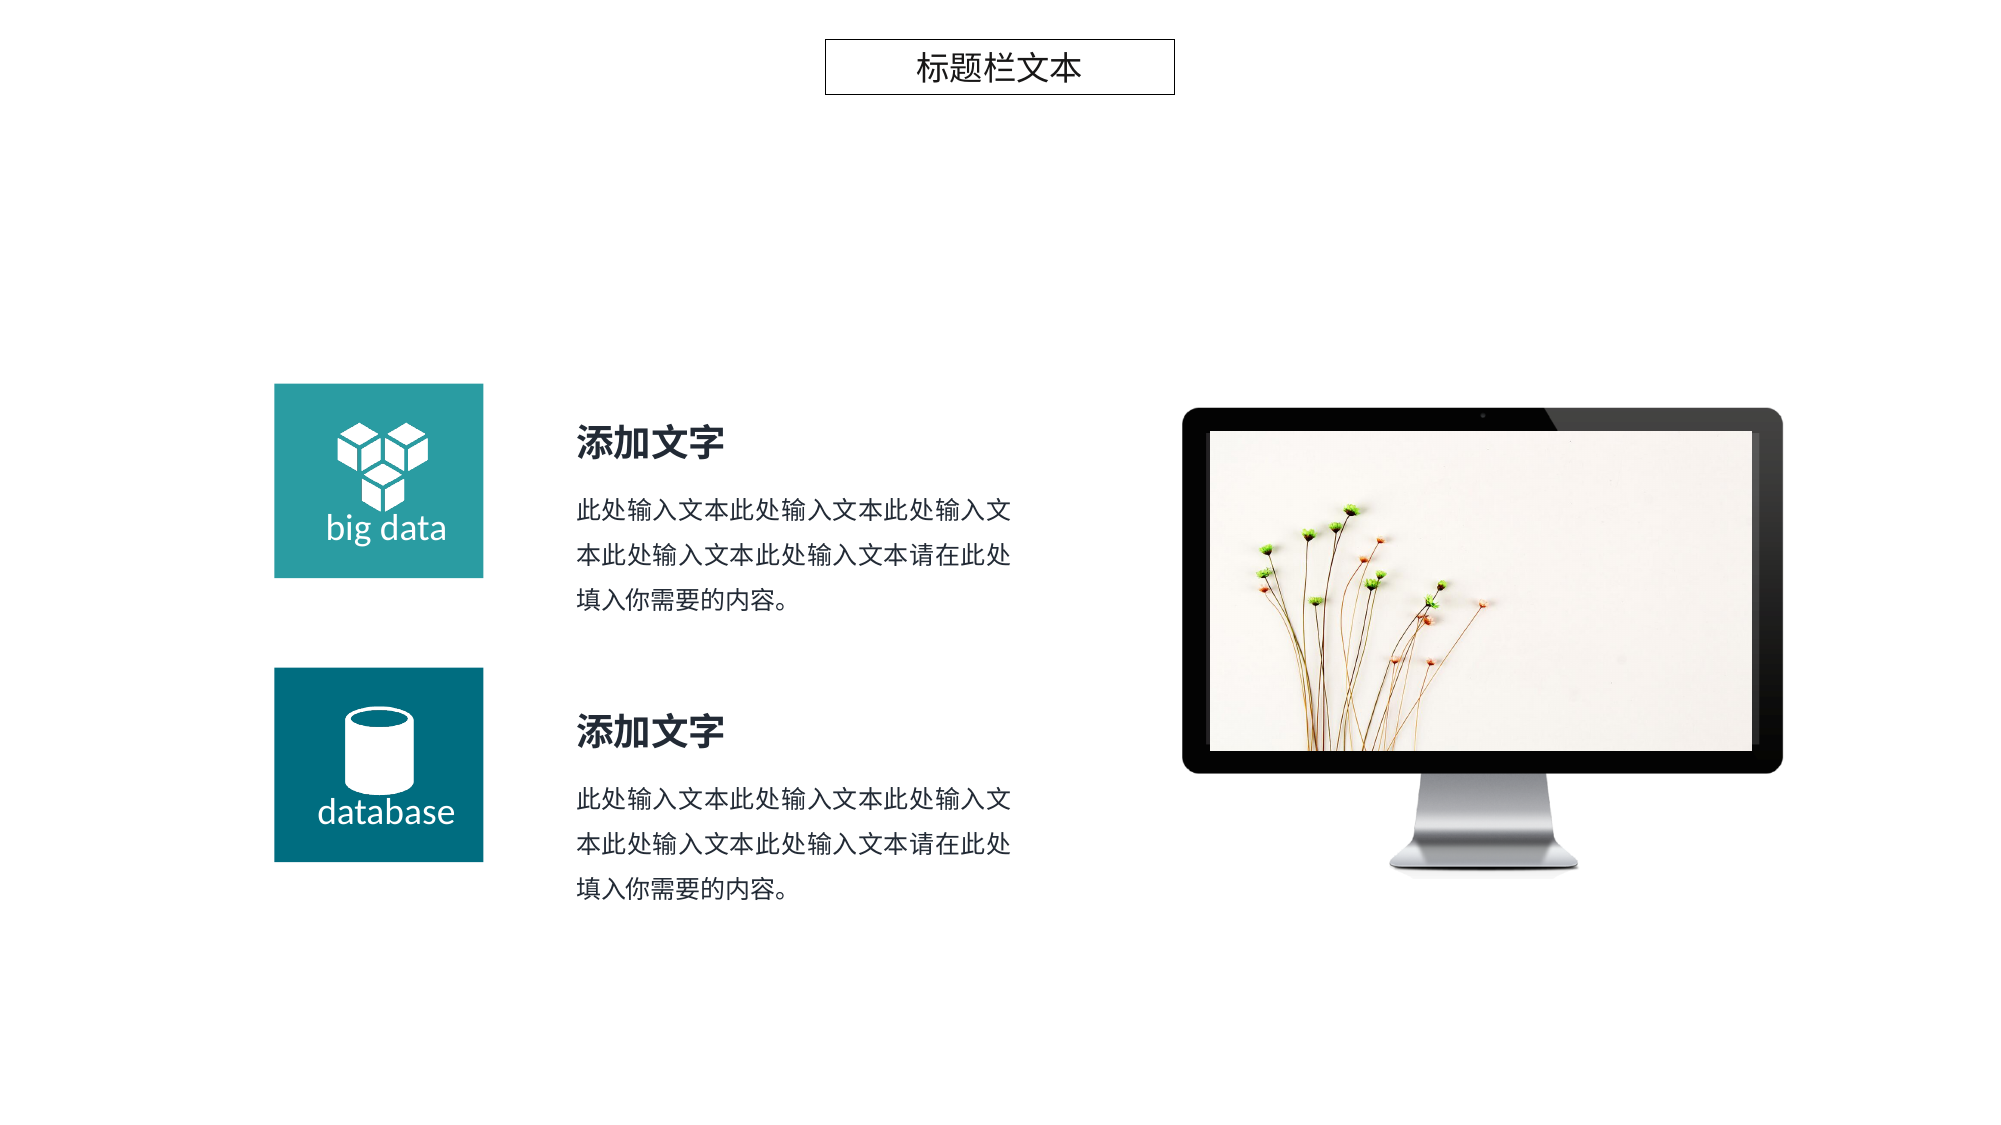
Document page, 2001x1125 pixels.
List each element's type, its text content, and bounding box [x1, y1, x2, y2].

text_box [274, 667, 484, 863]
text_box 添加文字 [561, 700, 798, 761]
text_box 标题栏文本 [825, 39, 1175, 95]
text_box 添加文字 [561, 411, 798, 472]
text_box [274, 383, 484, 579]
text_box 此处输入文本此处输入文本此处输入文本此处输入文本此处输入文本请在此处填入你需要的内容。 [561, 761, 1028, 911]
picture [1175, 388, 1788, 879]
text_box 此处输入文本此处输入文本此处输入文本此处输入文本此处输入文本请在此处填入你需要的内容。 [561, 472, 1028, 622]
